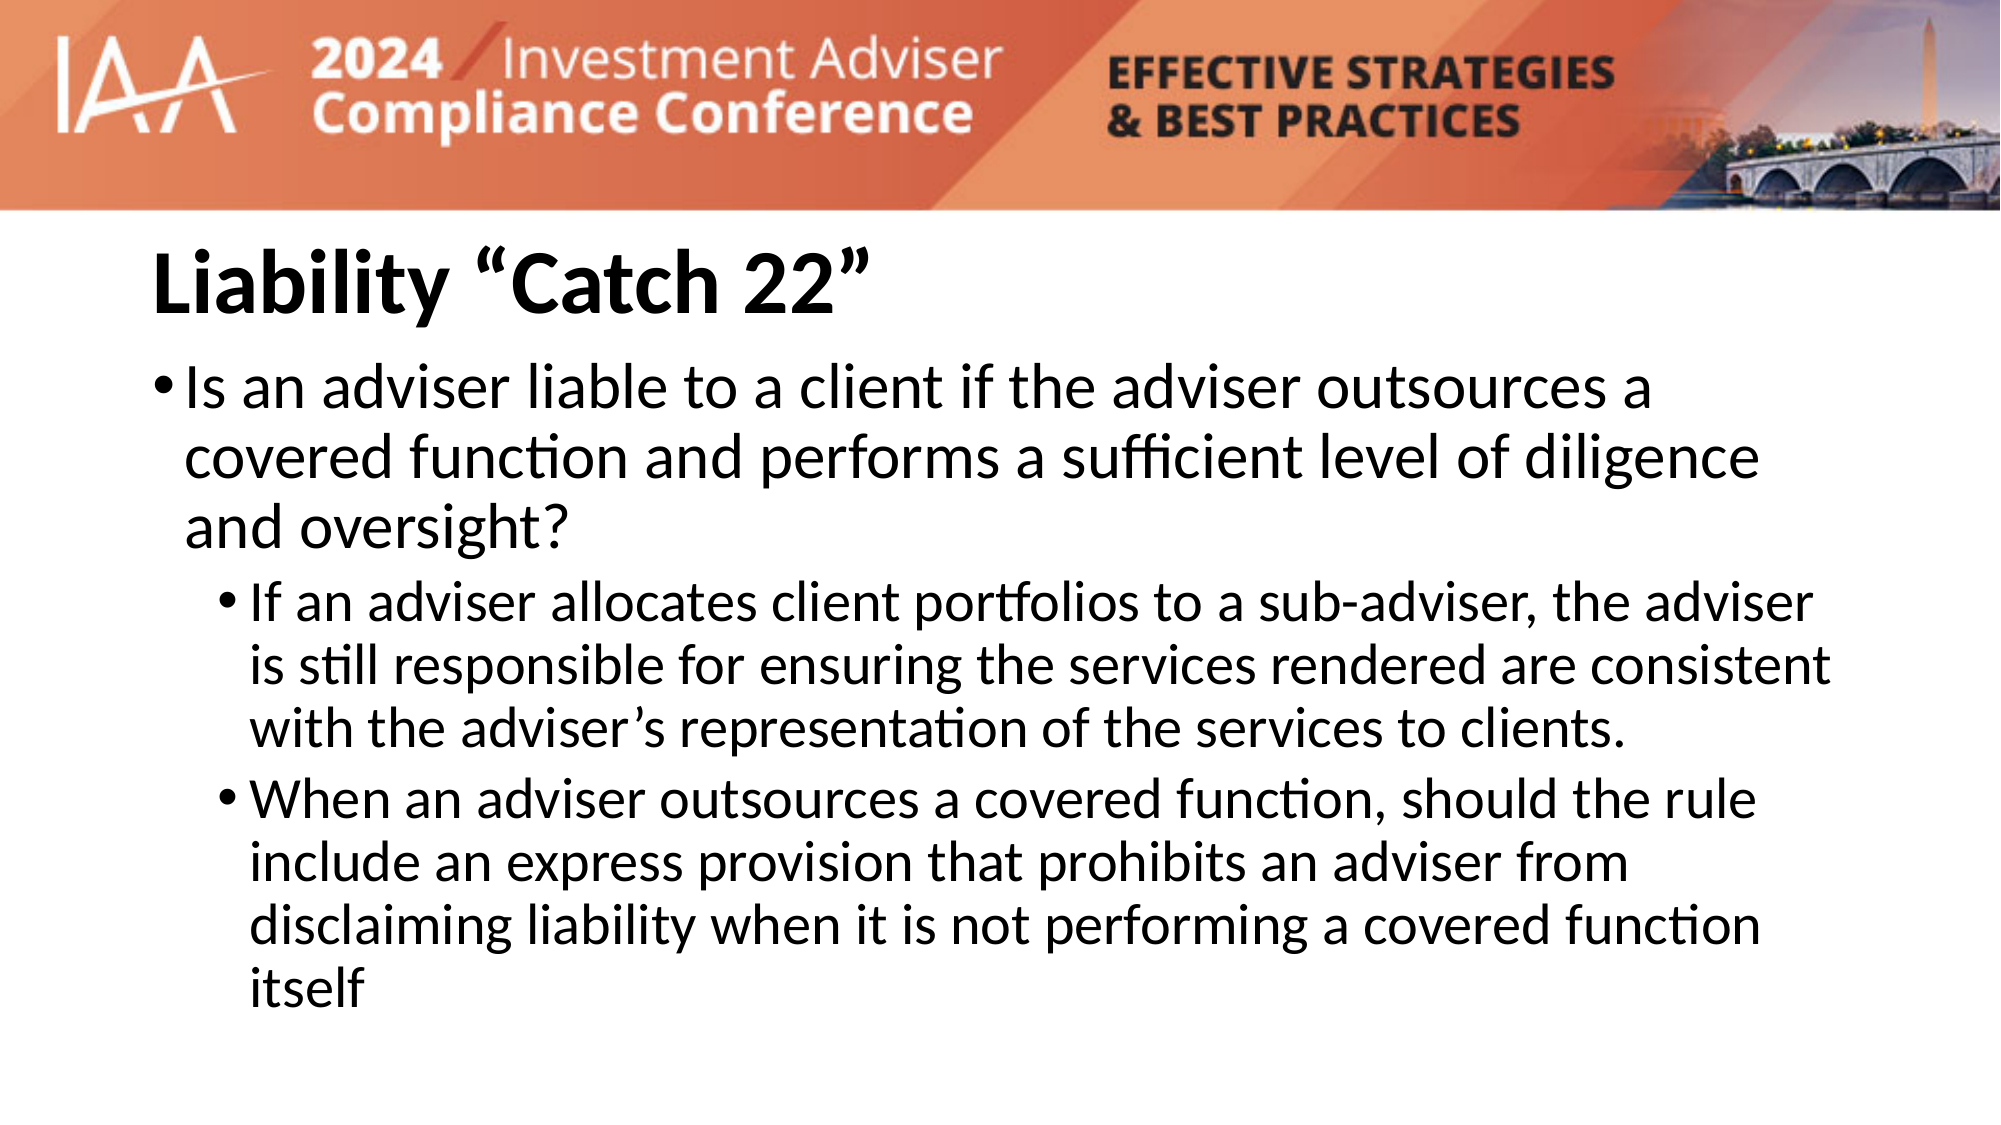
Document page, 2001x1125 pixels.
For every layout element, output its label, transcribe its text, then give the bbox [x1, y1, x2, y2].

title Liability “Catch 22” [137, 174, 1863, 345]
list Is an adviser liable to a client if the adviser outsources a covered function and performs a sufficient level of diligence and oversight? If an adviser allocates client portfolios to a sub-adviser, the adviser is still responsible for ensuring the services rendered are consistent with the adviser’s representation of the services to clients. When an adviser outsources a covered function, should the rule include an express provision that prohibits an adviser from disclaiming liability when it is not performing a covered function itself [137, 345, 1863, 1042]
picture [0, 0, 2000, 213]
